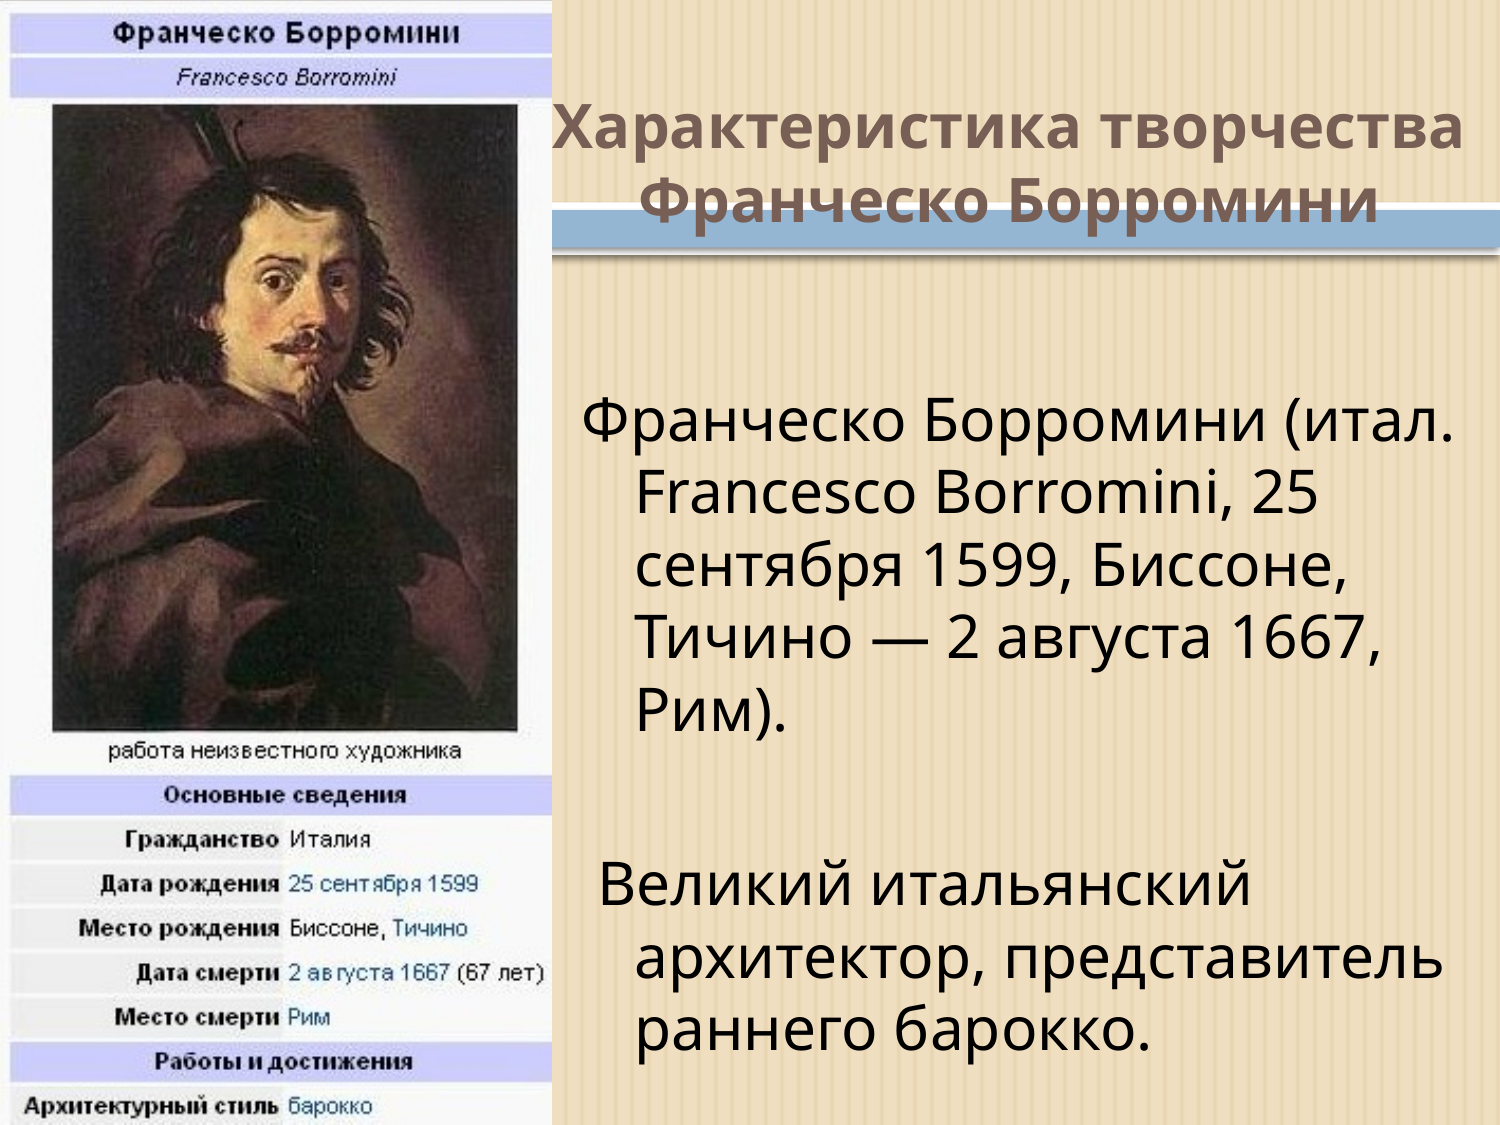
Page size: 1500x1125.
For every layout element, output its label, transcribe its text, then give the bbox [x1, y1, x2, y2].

picture [0, 0, 553, 1125]
list Франческо Борромини (итал. Francesco Borromini, 25 сентября 1599, Биссоне, Тичино — 2 августа 1667, Рим). Великий итальянский архитектор, представитель раннего барокко. [566, 373, 1500, 1083]
title Характеристика творчества Франческо Борромини [556, 78, 1500, 244]
